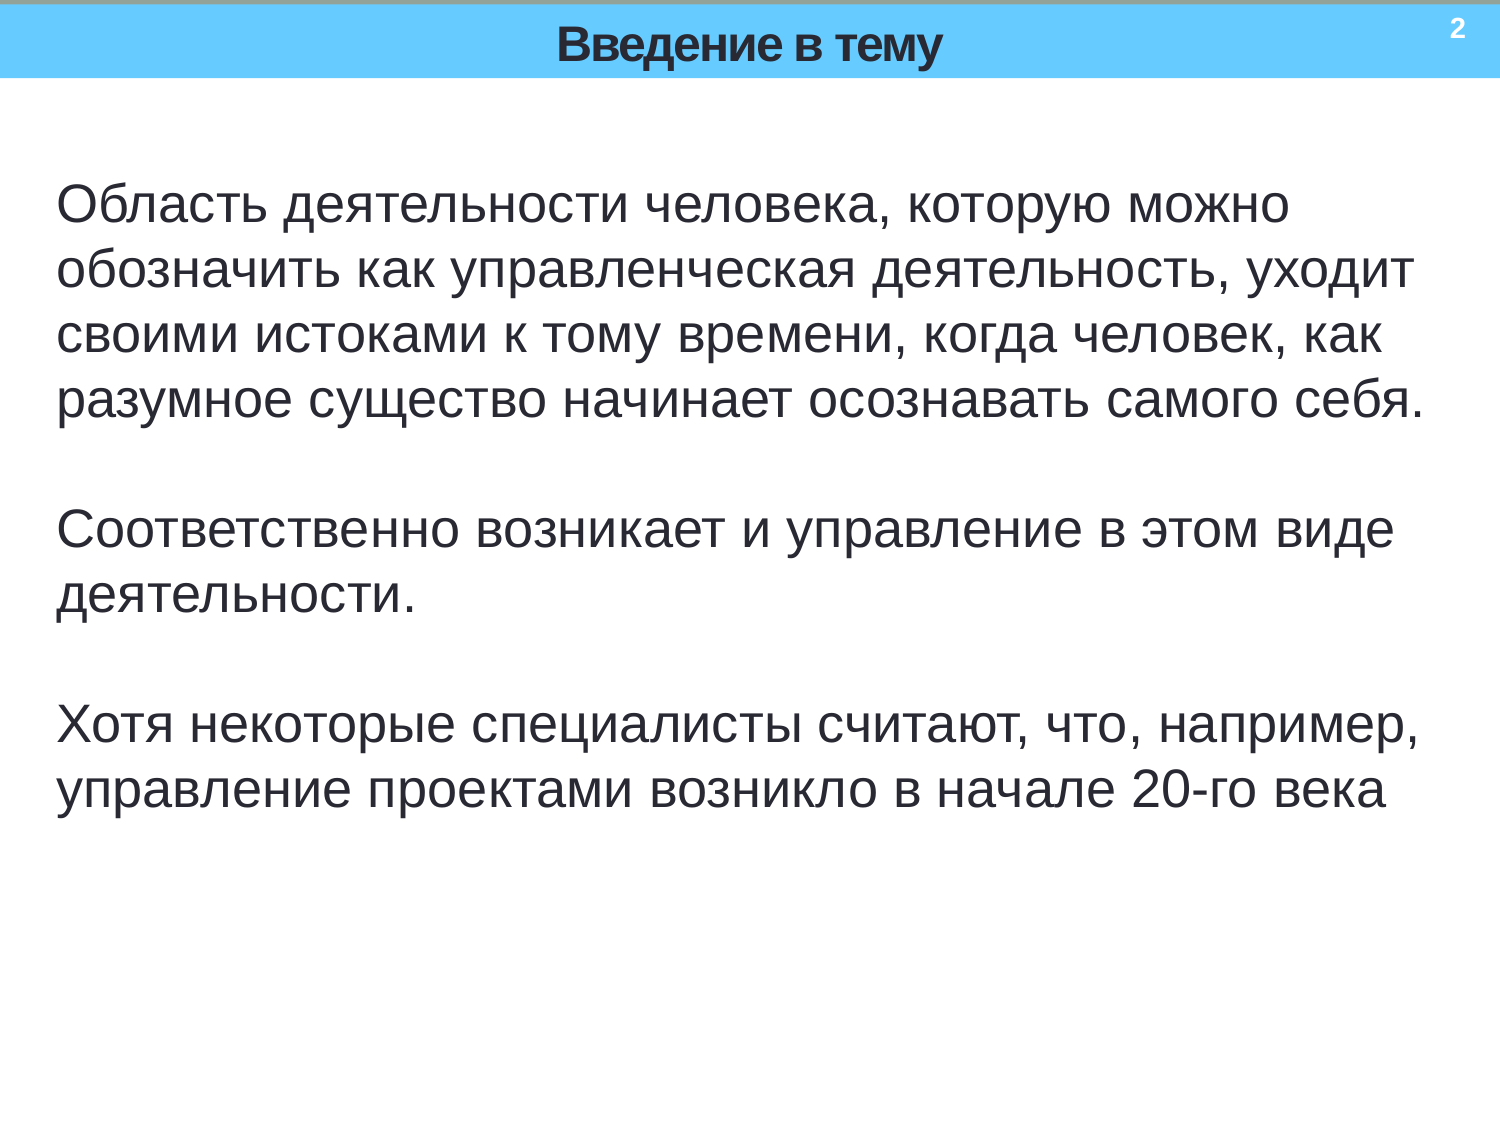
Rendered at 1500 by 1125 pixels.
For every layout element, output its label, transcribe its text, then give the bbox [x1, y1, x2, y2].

text_box Область деятельности человека, которую можно обозначить как управленческая деятельность, уходит своими истоками к тому времени, когда человек, как разумное существо начинает осознавать самого себя. Соответственно возникает и управление в этом виде деятельности. Хотя некоторые специалисты считают, что, например, управление проектами возникло в начале 20-го века [41, 160, 1471, 826]
title Введение в тему [0, 4, 1500, 79]
slide_number 2 [1435, 0, 1484, 54]
